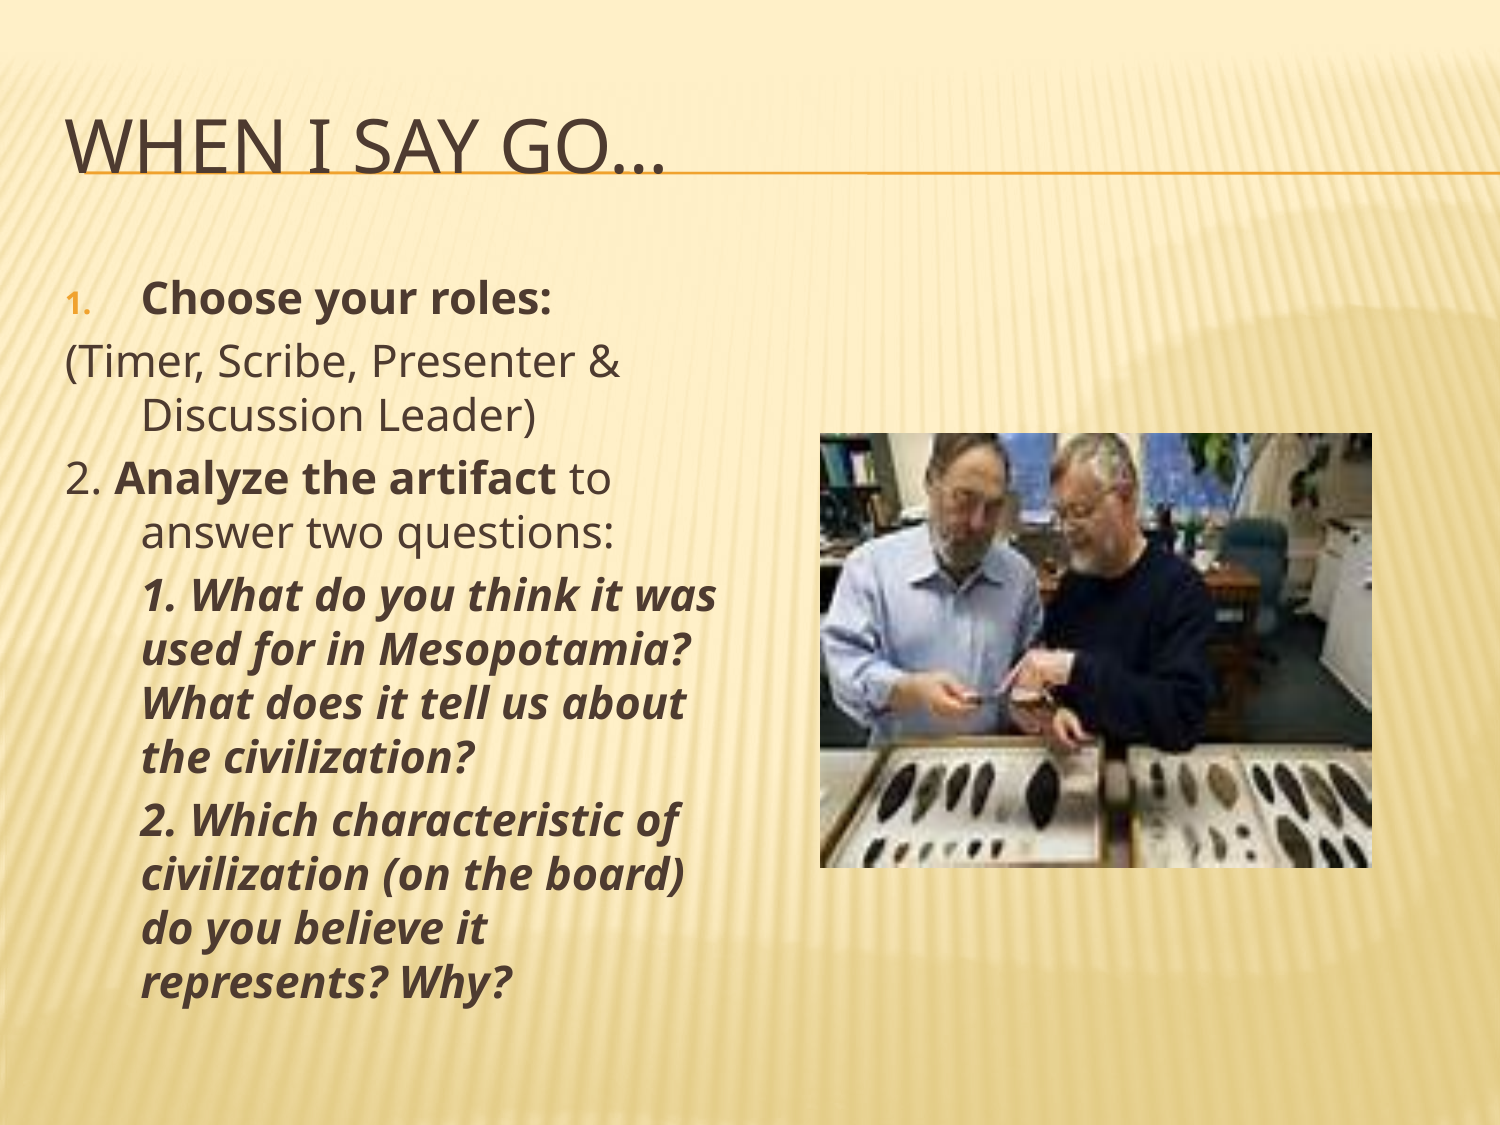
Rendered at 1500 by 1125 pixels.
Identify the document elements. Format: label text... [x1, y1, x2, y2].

title When I Say GO… [49, 75, 1475, 213]
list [820, 433, 1372, 868]
list Choose your roles: (Timer, Scribe, Presenter & Discussion Leader) 2. Analyze the artifact to answer two questions: 1. What do you think it was used for in Mesopotamia? What does it tell us about the civilization? 2. Which characteristic of civilization (on the board) do you believe it represents? Why? [50, 262, 738, 1038]
